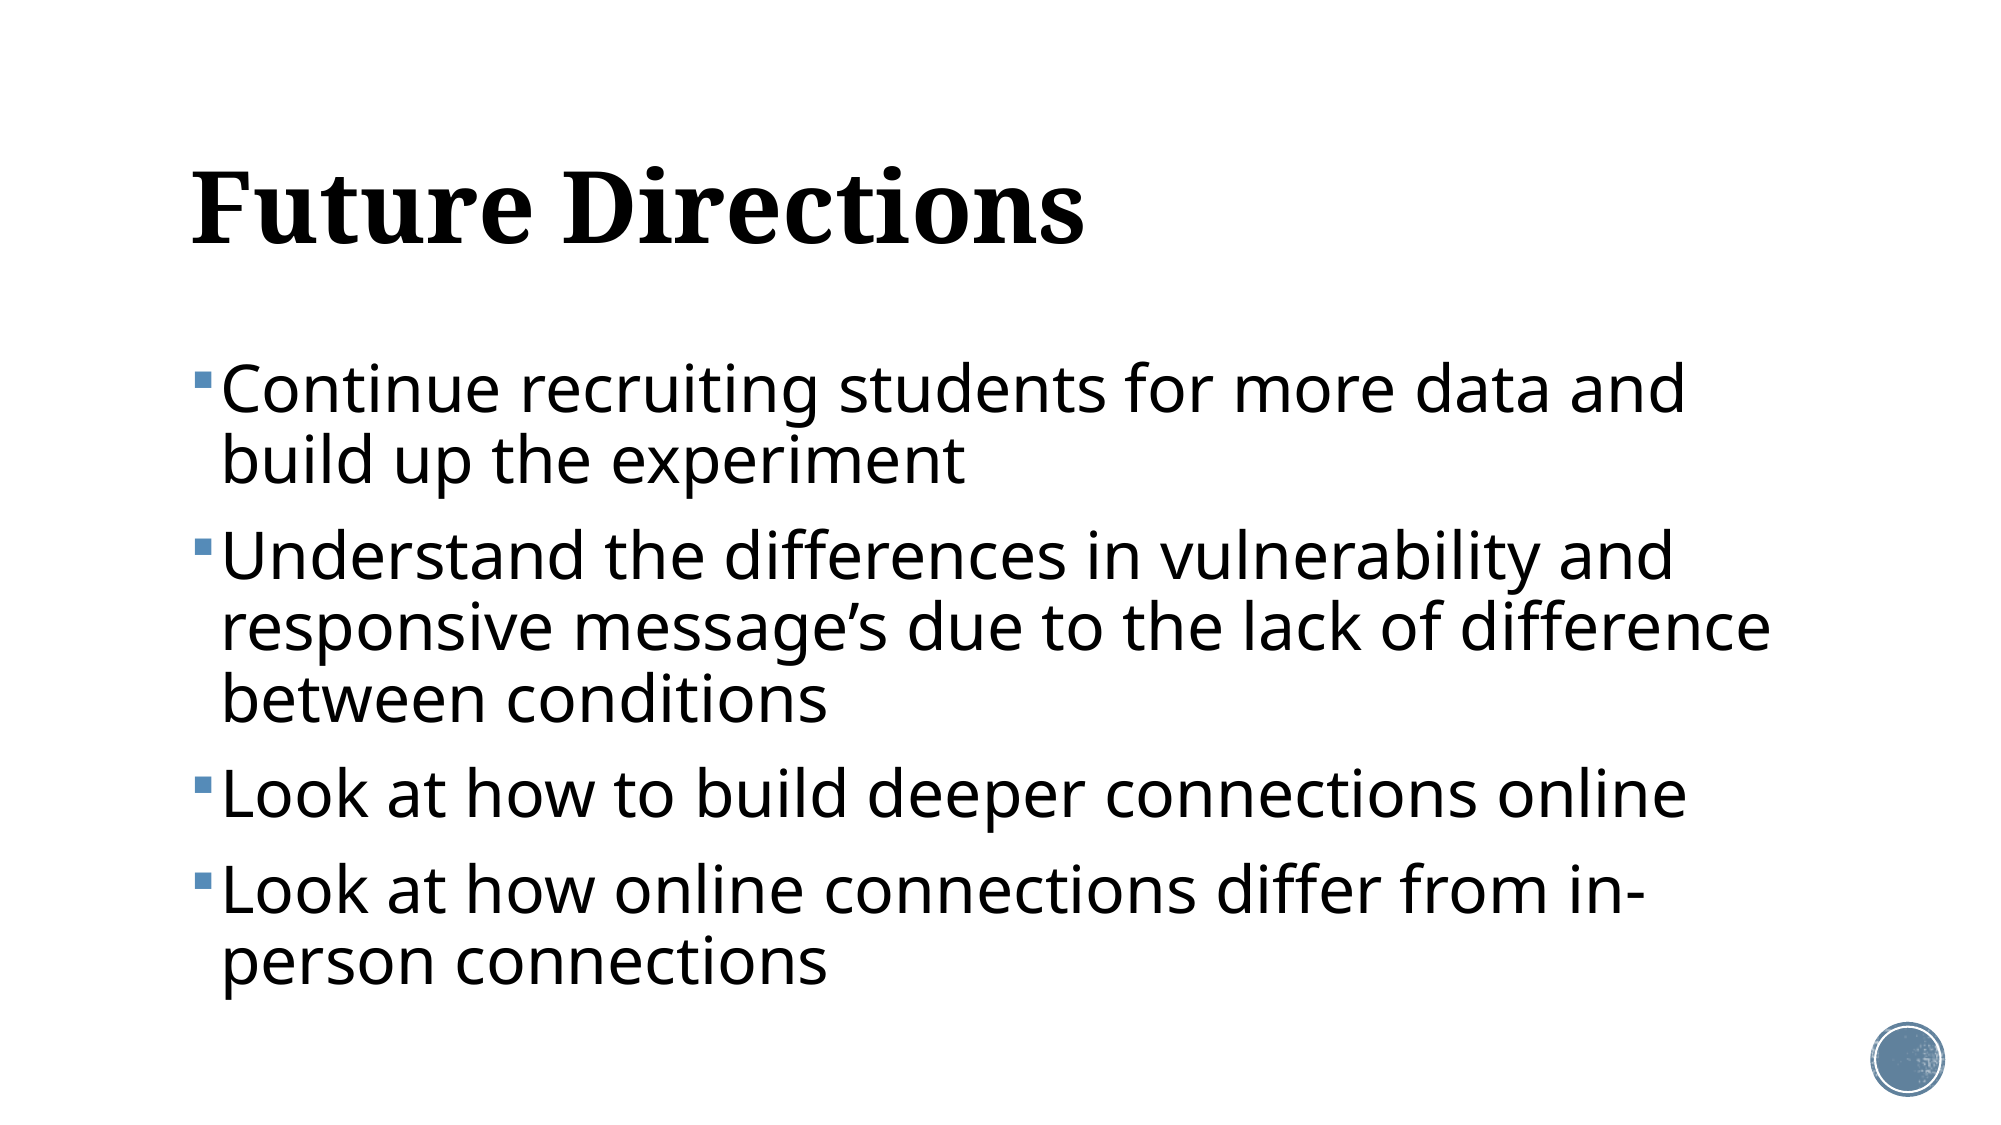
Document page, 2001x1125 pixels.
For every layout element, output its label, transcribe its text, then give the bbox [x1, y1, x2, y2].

list Continue recruiting students for more data and build up the experiment Understand the differences in vulnerability and responsive message’s due to the lack of difference between conditions Look at how to build deeper connections online Look at how online connections differ from in-person connections [175, 348, 1826, 1013]
title Future Directions [175, 79, 1826, 344]
